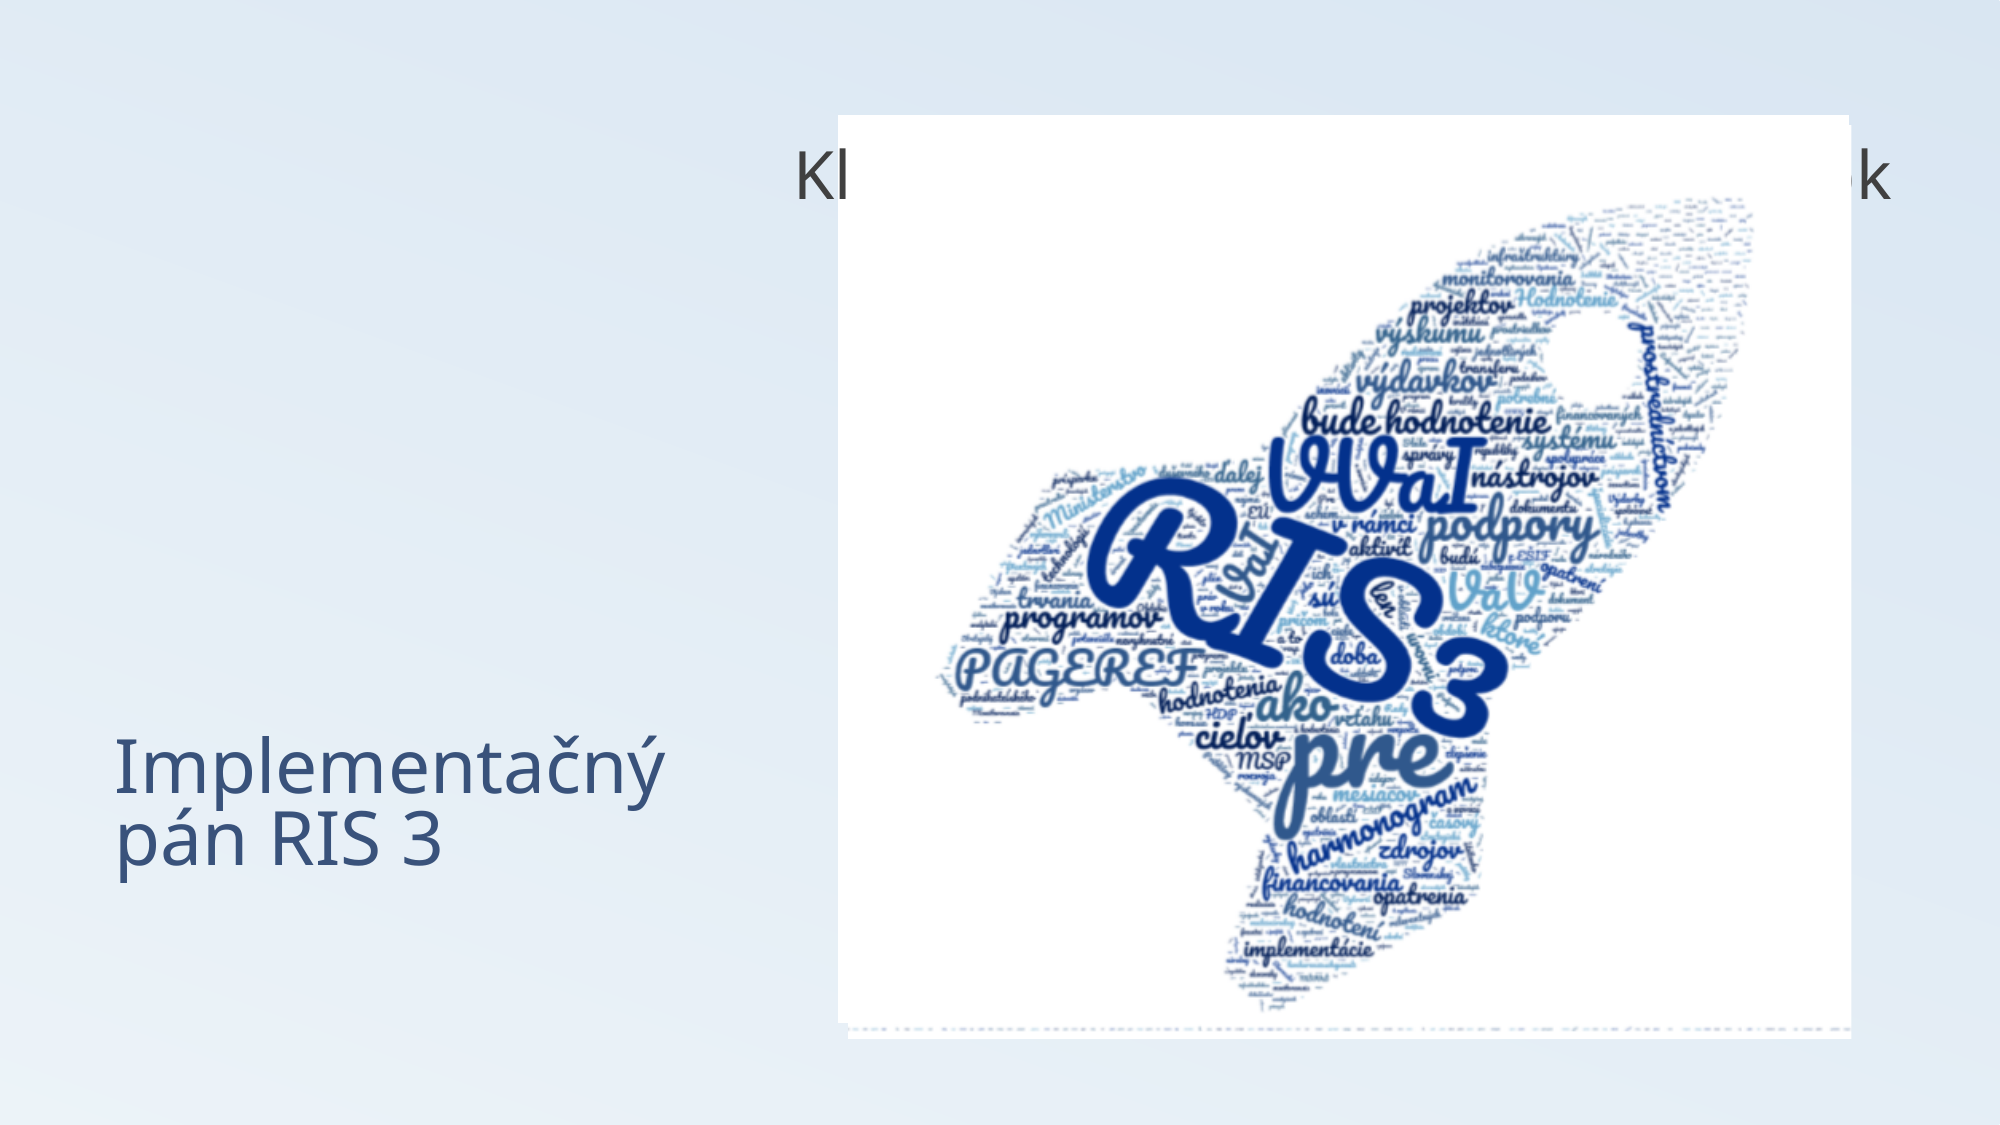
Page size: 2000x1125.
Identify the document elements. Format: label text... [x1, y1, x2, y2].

picture [848, 125, 1852, 1039]
title Implementačný pán RIS 3 [99, 112, 750, 888]
